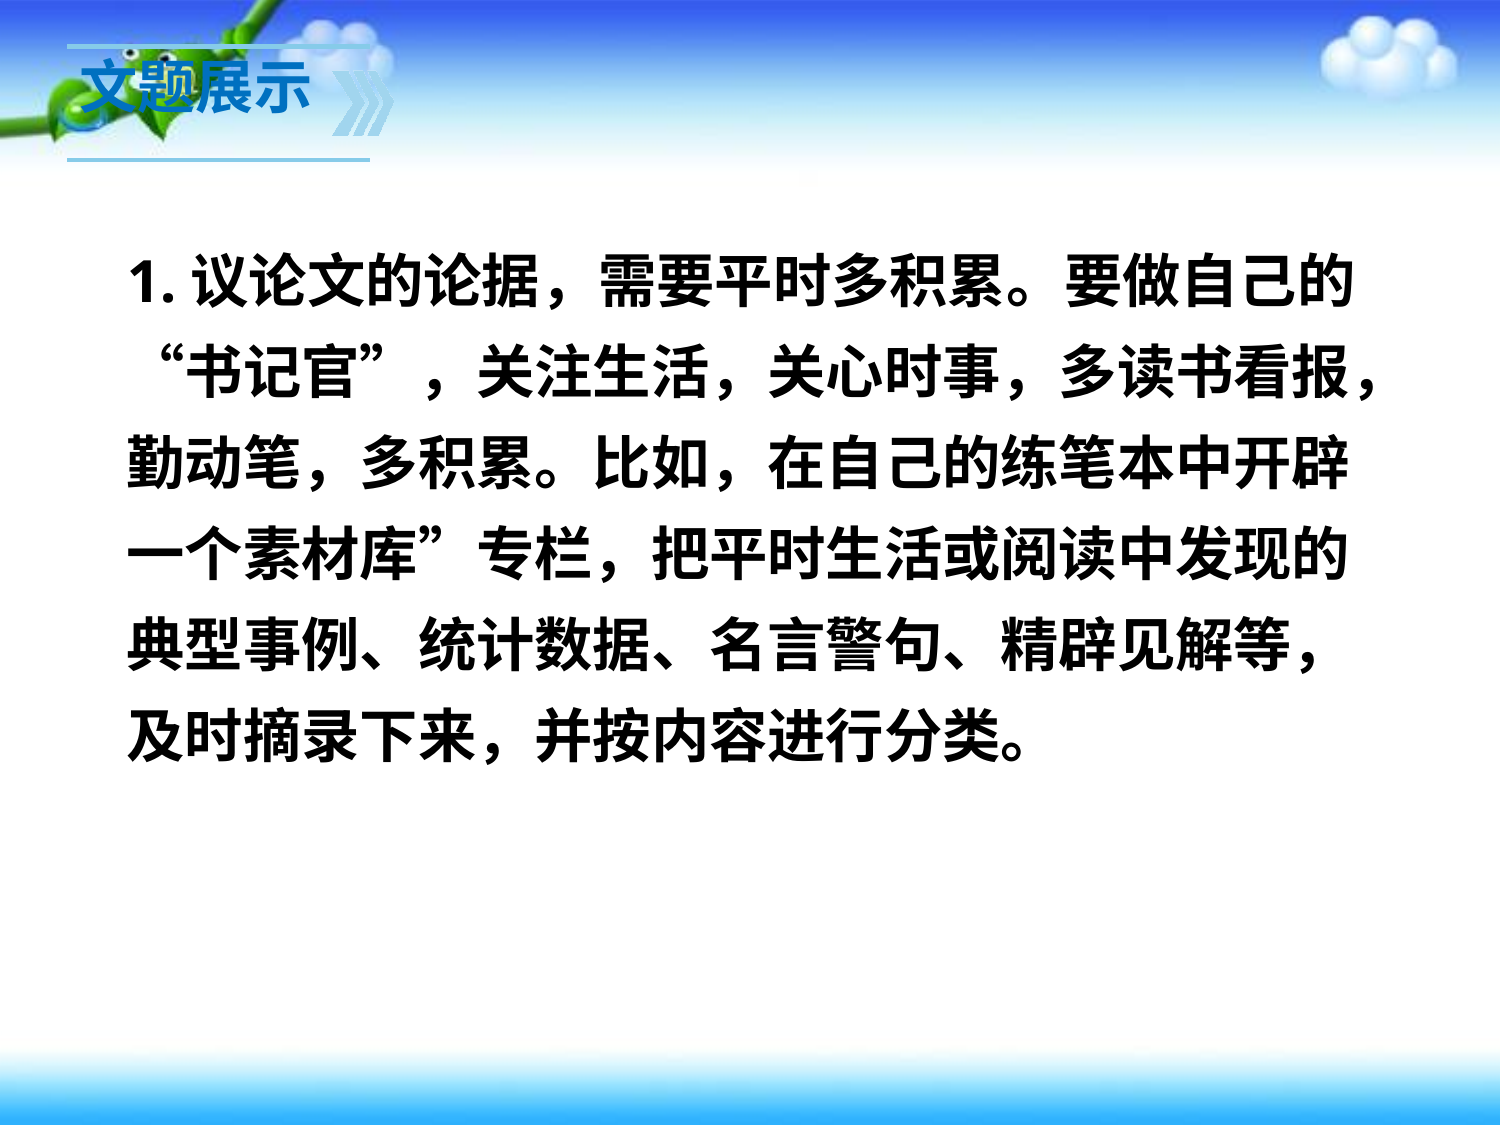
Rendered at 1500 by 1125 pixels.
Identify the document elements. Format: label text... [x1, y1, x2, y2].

text_box 1.议论文的论据，需要平时多积累。要做自己的“书记官”，关注生活，关心时事，多读书看报，勤动笔，多积累。比如，在自己的练笔本中开辟一个素材库”专栏，把平时生活或阅读中发现的典型事例、统计数据、名言警句、精辟见解等，及时摘录下来，并按内容进行分类。 [112, 215, 1393, 777]
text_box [54, 42, 394, 163]
picture [0, 0, 1500, 1125]
